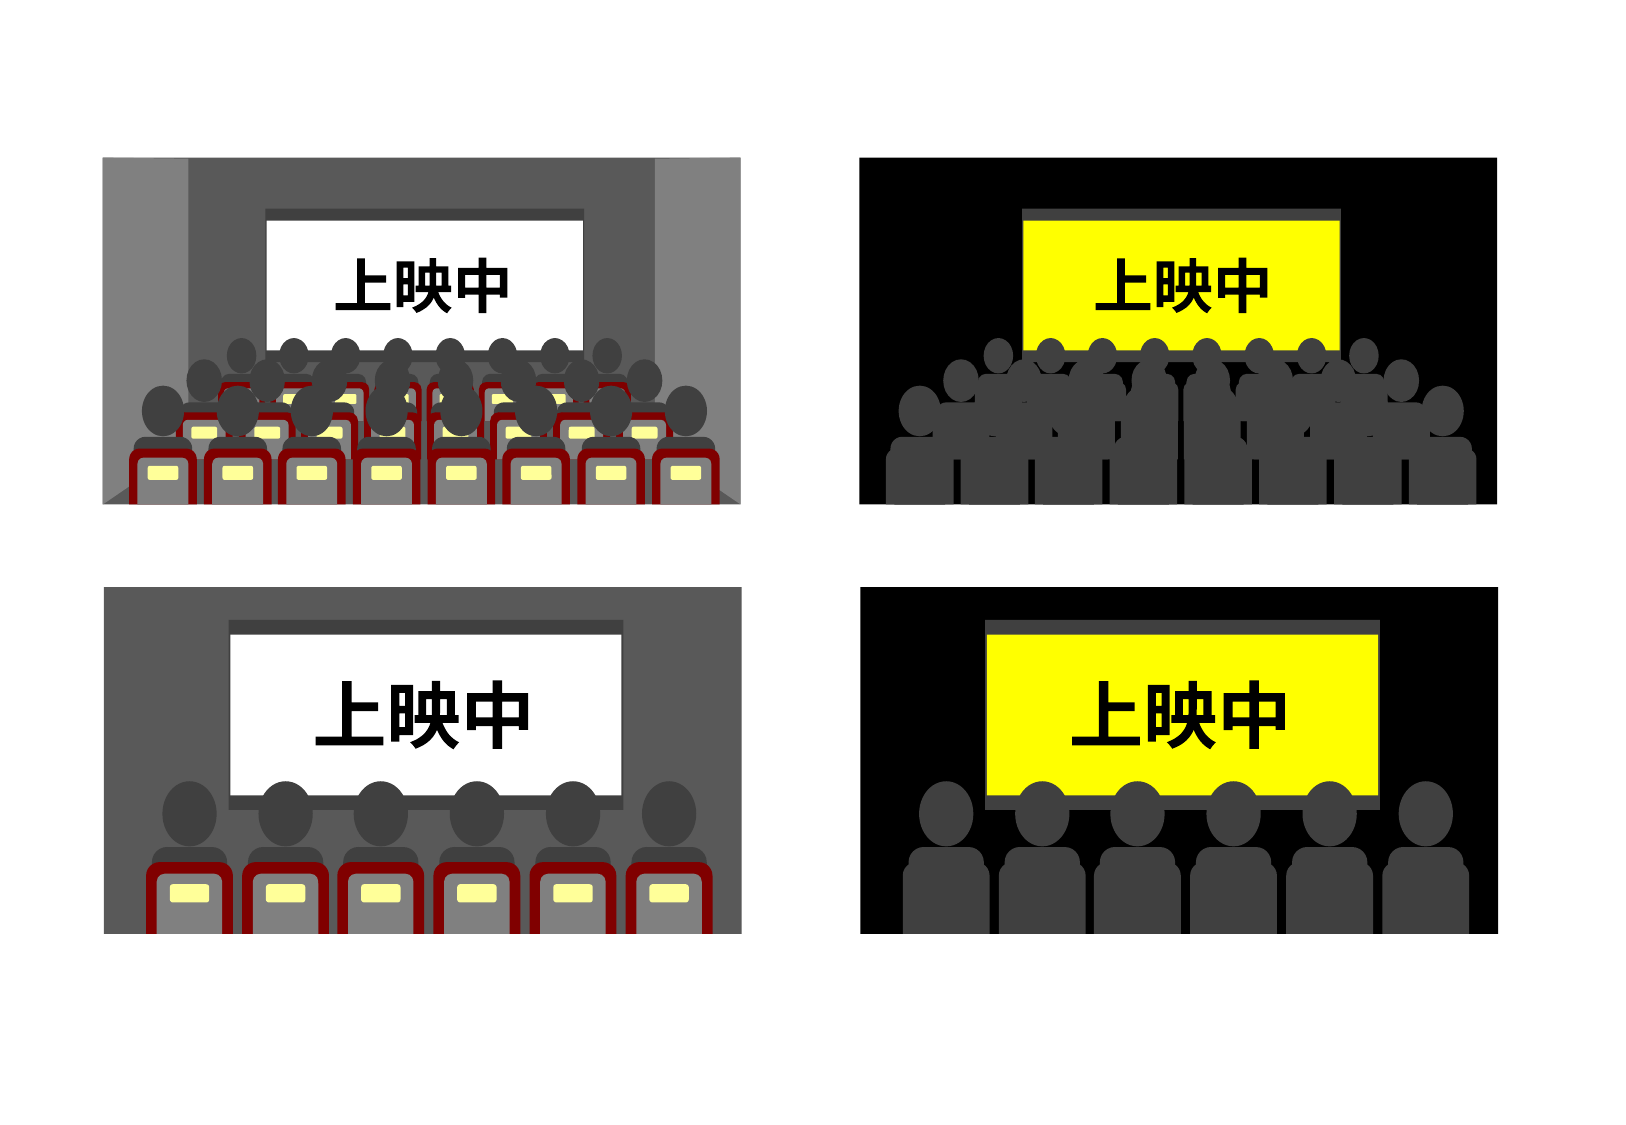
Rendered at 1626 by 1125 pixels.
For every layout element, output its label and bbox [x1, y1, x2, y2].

text_box [102, 157, 741, 505]
text_box [103, 586, 742, 935]
text_box [859, 157, 1498, 505]
text_box [860, 586, 1499, 935]
